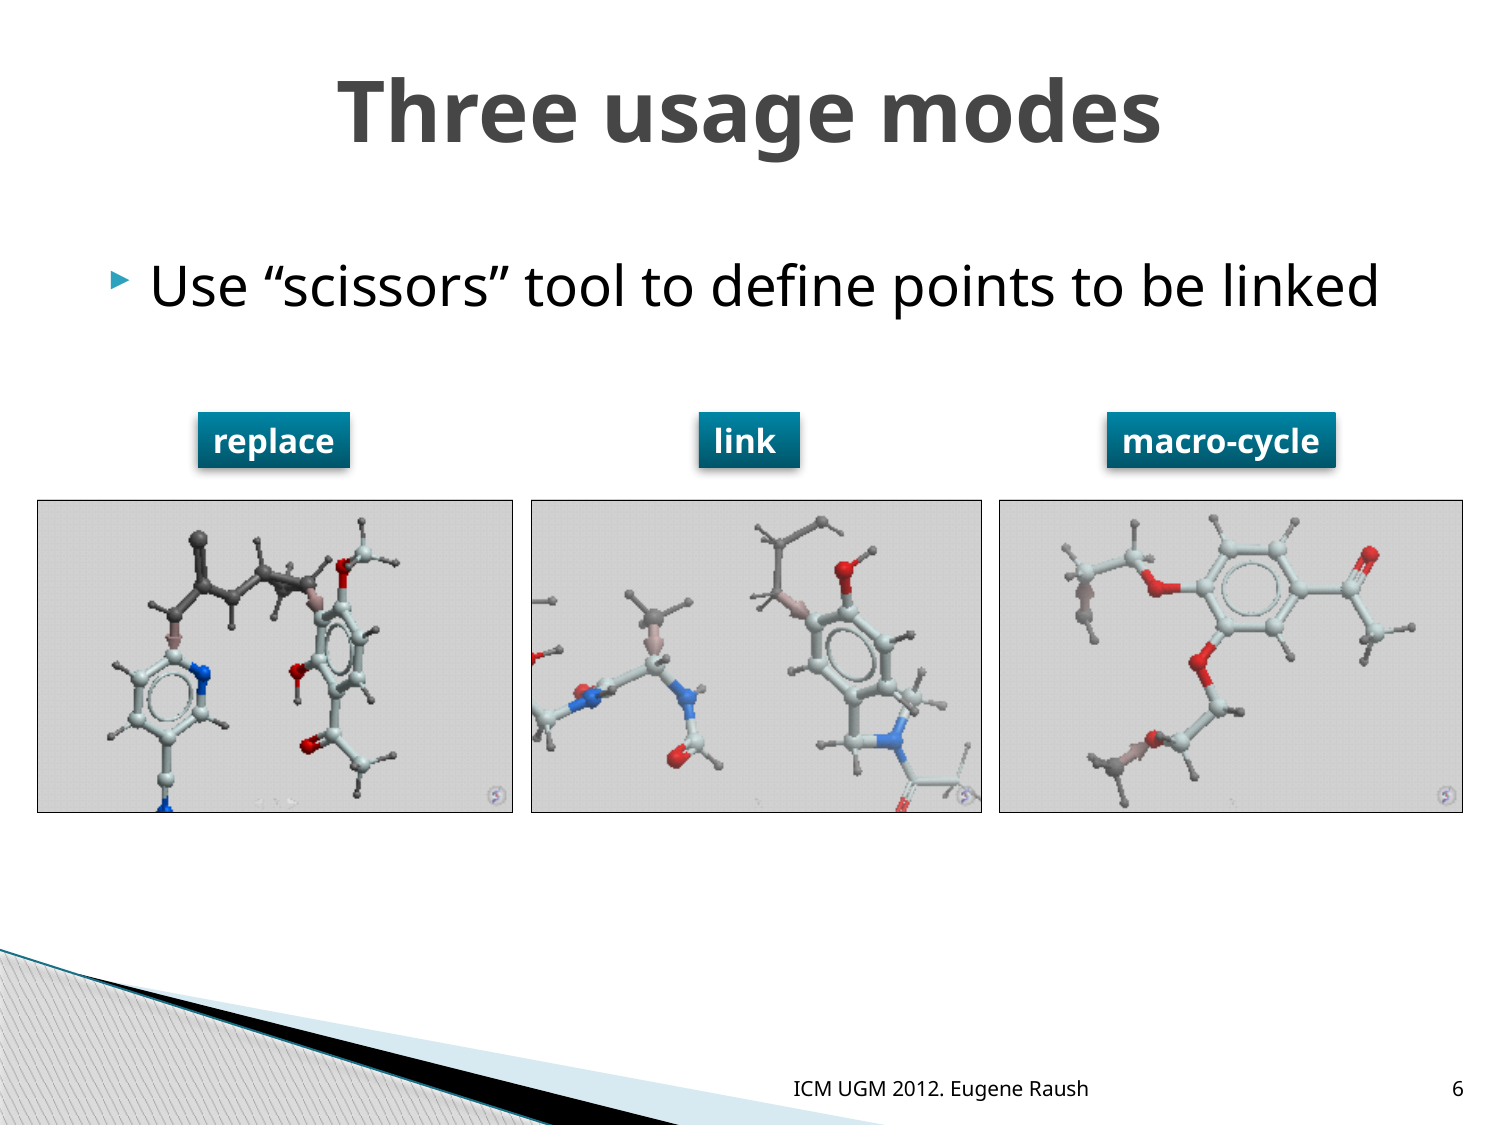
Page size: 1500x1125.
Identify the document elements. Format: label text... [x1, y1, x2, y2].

slide_number 6 [1418, 1051, 1479, 1112]
footer ICM UGM 2012. Eugene Raush [718, 1051, 1105, 1112]
picture [1000, 501, 1462, 812]
picture [38, 501, 512, 812]
list Use “scissors” tool to define points to be linked [75, 243, 1425, 986]
title Three usage modes [137, 37, 1363, 180]
picture [532, 501, 981, 812]
